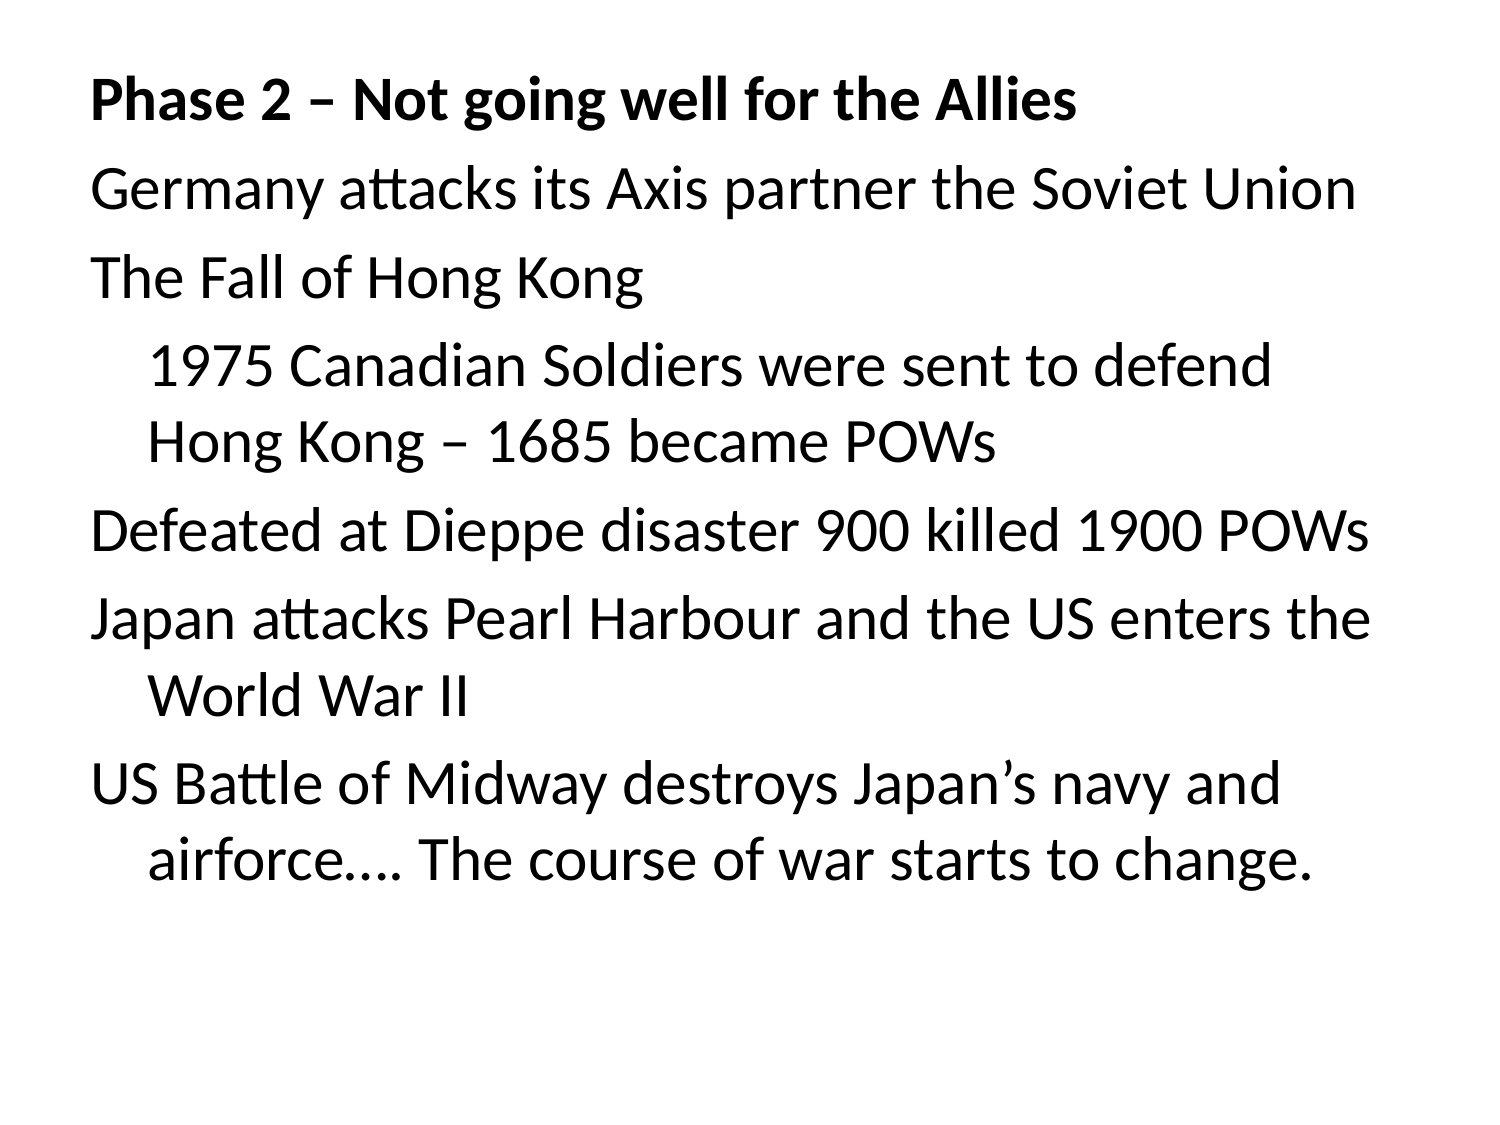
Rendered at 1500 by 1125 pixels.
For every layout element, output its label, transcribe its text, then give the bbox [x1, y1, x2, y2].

list Phase 2 – Not going well for the Allies Germany attacks its Axis partner the Soviet Union The Fall of Hong Kong 1975 Canadian Soldiers were sent to defend Hong Kong – 1685 became POWs Defeated at Dieppe disaster 900 killed 1900 POWs Japan attacks Pearl Harbour and the US enters the World War II US Battle of Midway destroys Japan’s navy and airforce…. The course of war starts to change. [75, 50, 1425, 1005]
